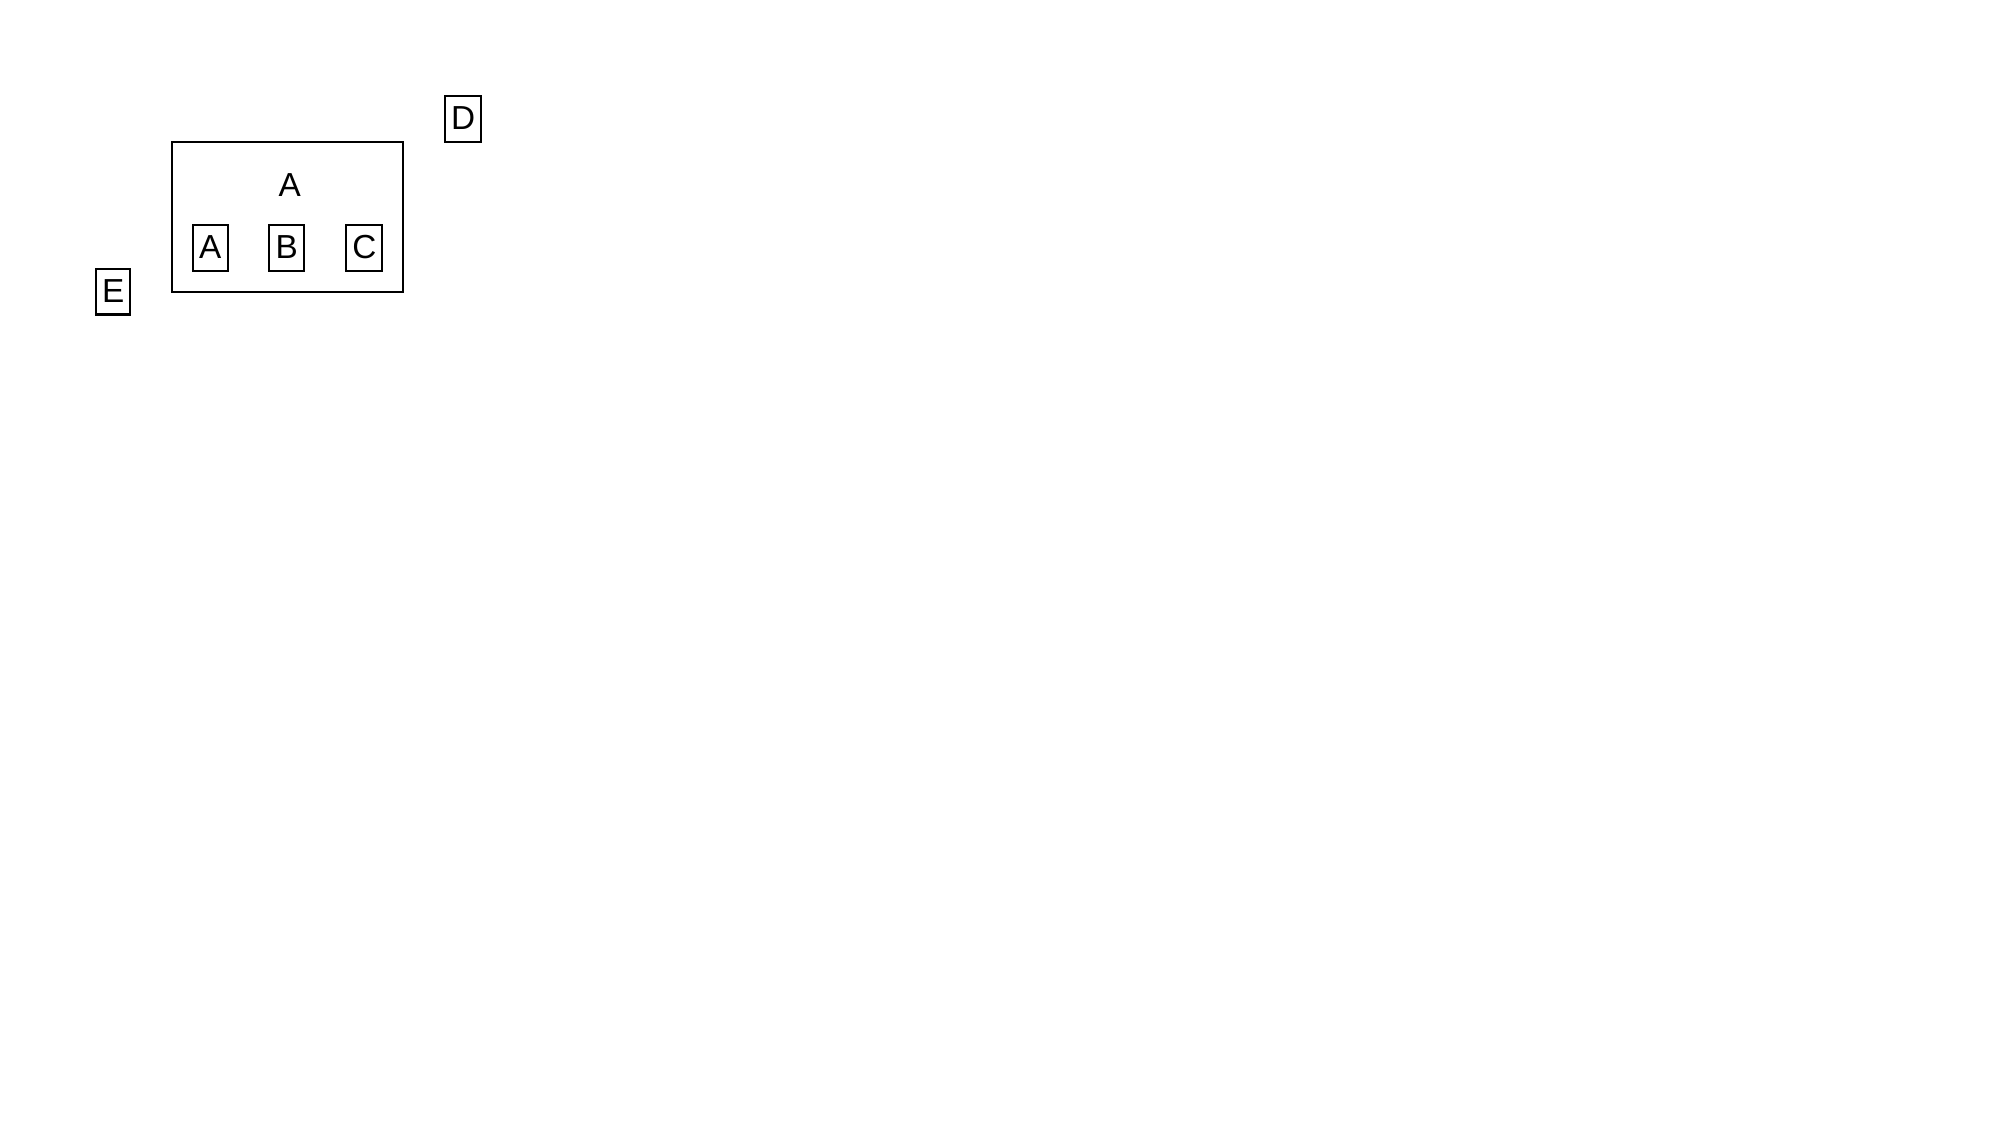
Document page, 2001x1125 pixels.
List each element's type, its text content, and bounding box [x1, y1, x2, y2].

text_box D [444, 95, 482, 142]
text_box [172, 141, 404, 292]
text_box [74, 74, 505, 336]
text_box B [269, 224, 305, 271]
text_box E [95, 268, 131, 315]
text_box C [345, 224, 383, 271]
text_box A [276, 164, 303, 203]
text_box A [192, 224, 228, 271]
